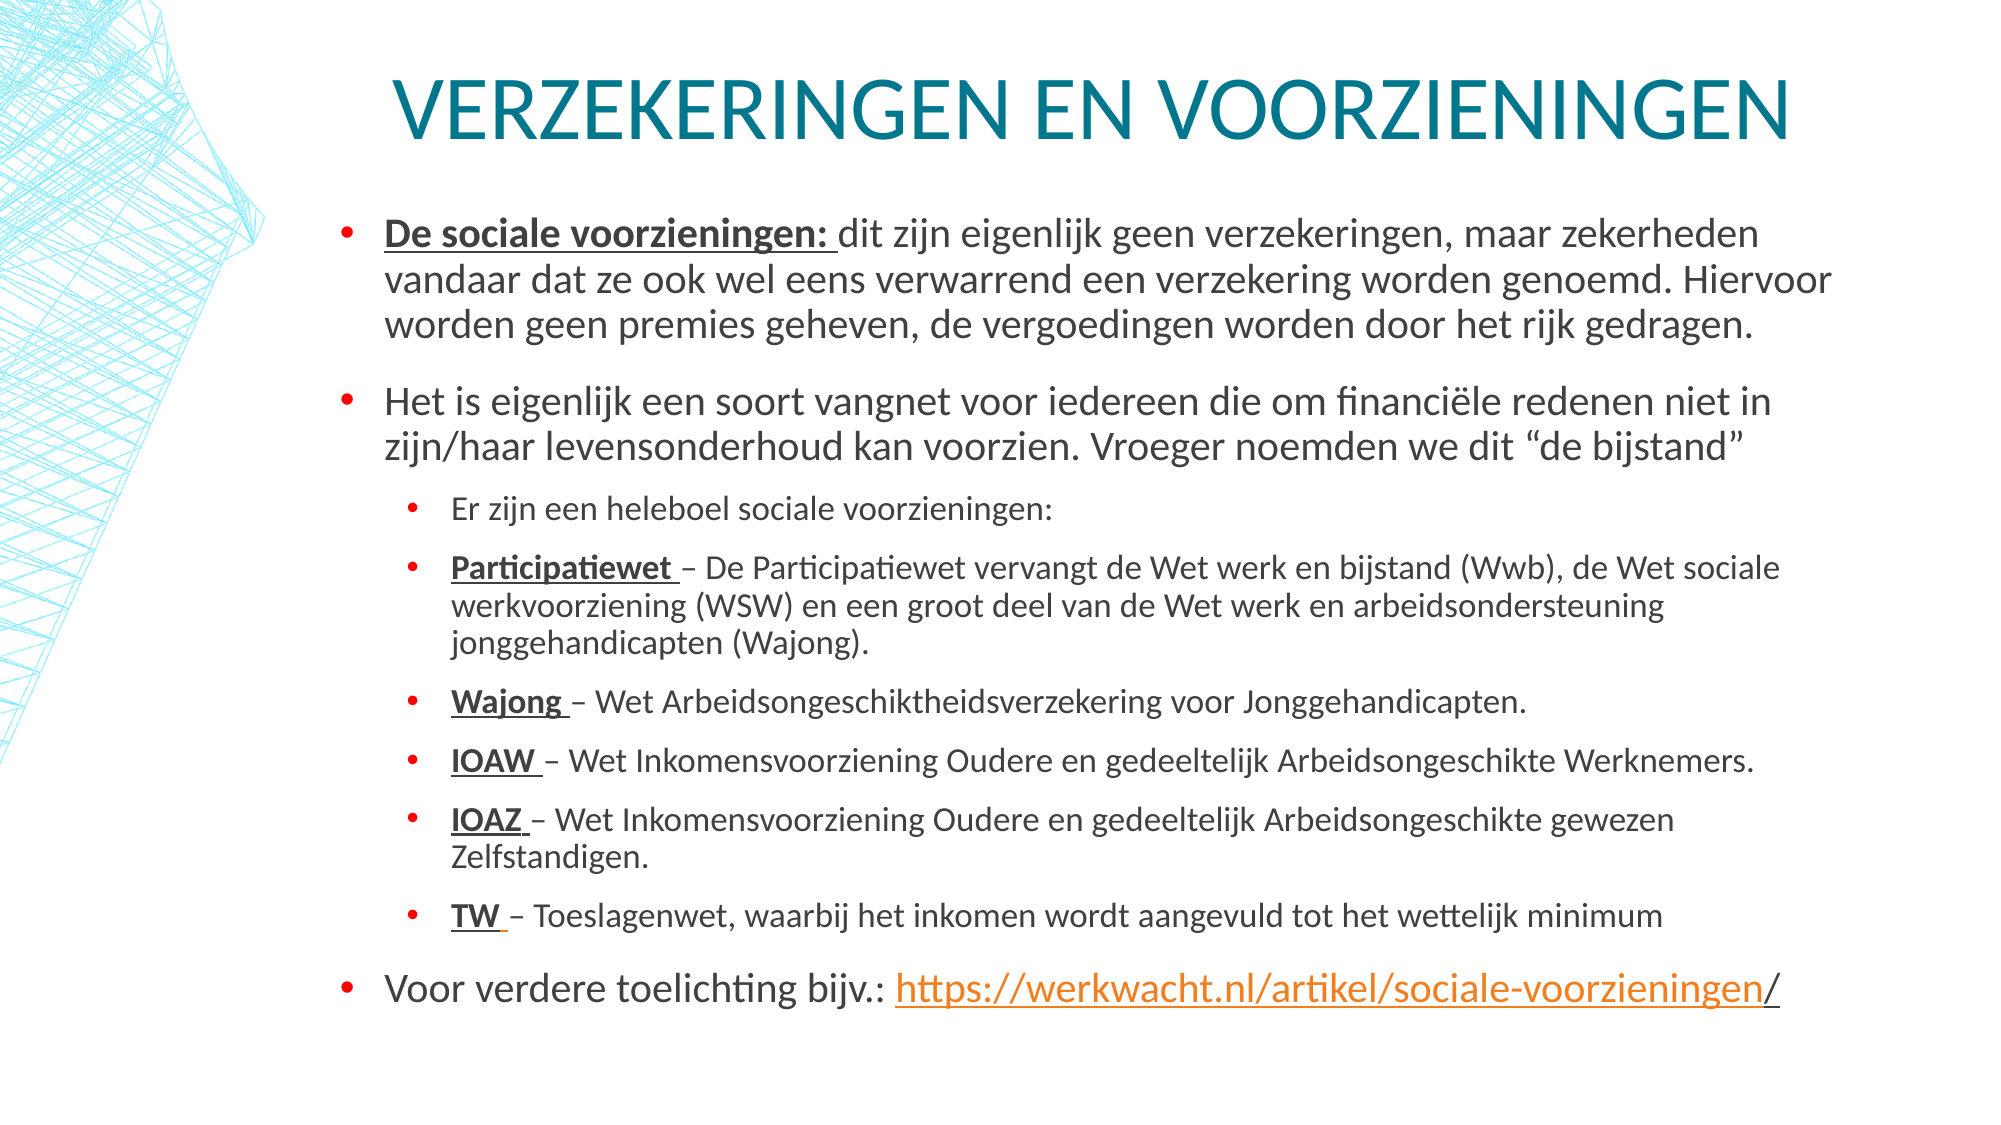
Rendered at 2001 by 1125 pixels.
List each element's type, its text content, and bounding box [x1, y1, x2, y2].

list De sociale voorzieningen: dit zijn eigenlijk geen verzekeringen, maar zekerheden vandaar dat ze ook wel eens verwarrend een verzekering worden genoemd. Hiervoor worden geen premies geheven, de vergoedingen worden door het rijk gedragen. Het is eigenlijk een soort vangnet voor iedereen die om financiële redenen niet in zijn/haar levensonderhoud kan voorzien. Vroeger noemden we dit “de bijstand” Er zijn een heleboel sociale voorzieningen: Participatiewet – De Participatiewet vervangt de Wet werk en bijstand (Wwb), de Wet sociale werkvoorziening (WSW) en een groot deel van de Wet werk en arbeidsondersteuning jonggehandicapten (Wajong). Wajong – Wet Arbeidsongeschiktheidsverzekering voor Jonggehandicapten. IOAW – Wet Inkomensvoorziening Oudere en gedeeltelijk Arbeidsongeschikte Werknemers. IOAZ – Wet Inkomensvoorziening Oudere en gedeeltelijk Arbeidsongeschikte gewezen Zelfstandigen. TW – Toeslagenwet, waarbij het inkomen wordt aangevuld tot het wettelijk minimum Voor verdere toelichting bijv.: https://werkwacht.nl/artikel/sociale-voorzieningen/ [324, 204, 1863, 1068]
picture [0, 0, 2001, 1125]
title Verzekeringen en voorzieningen [324, 46, 1863, 166]
